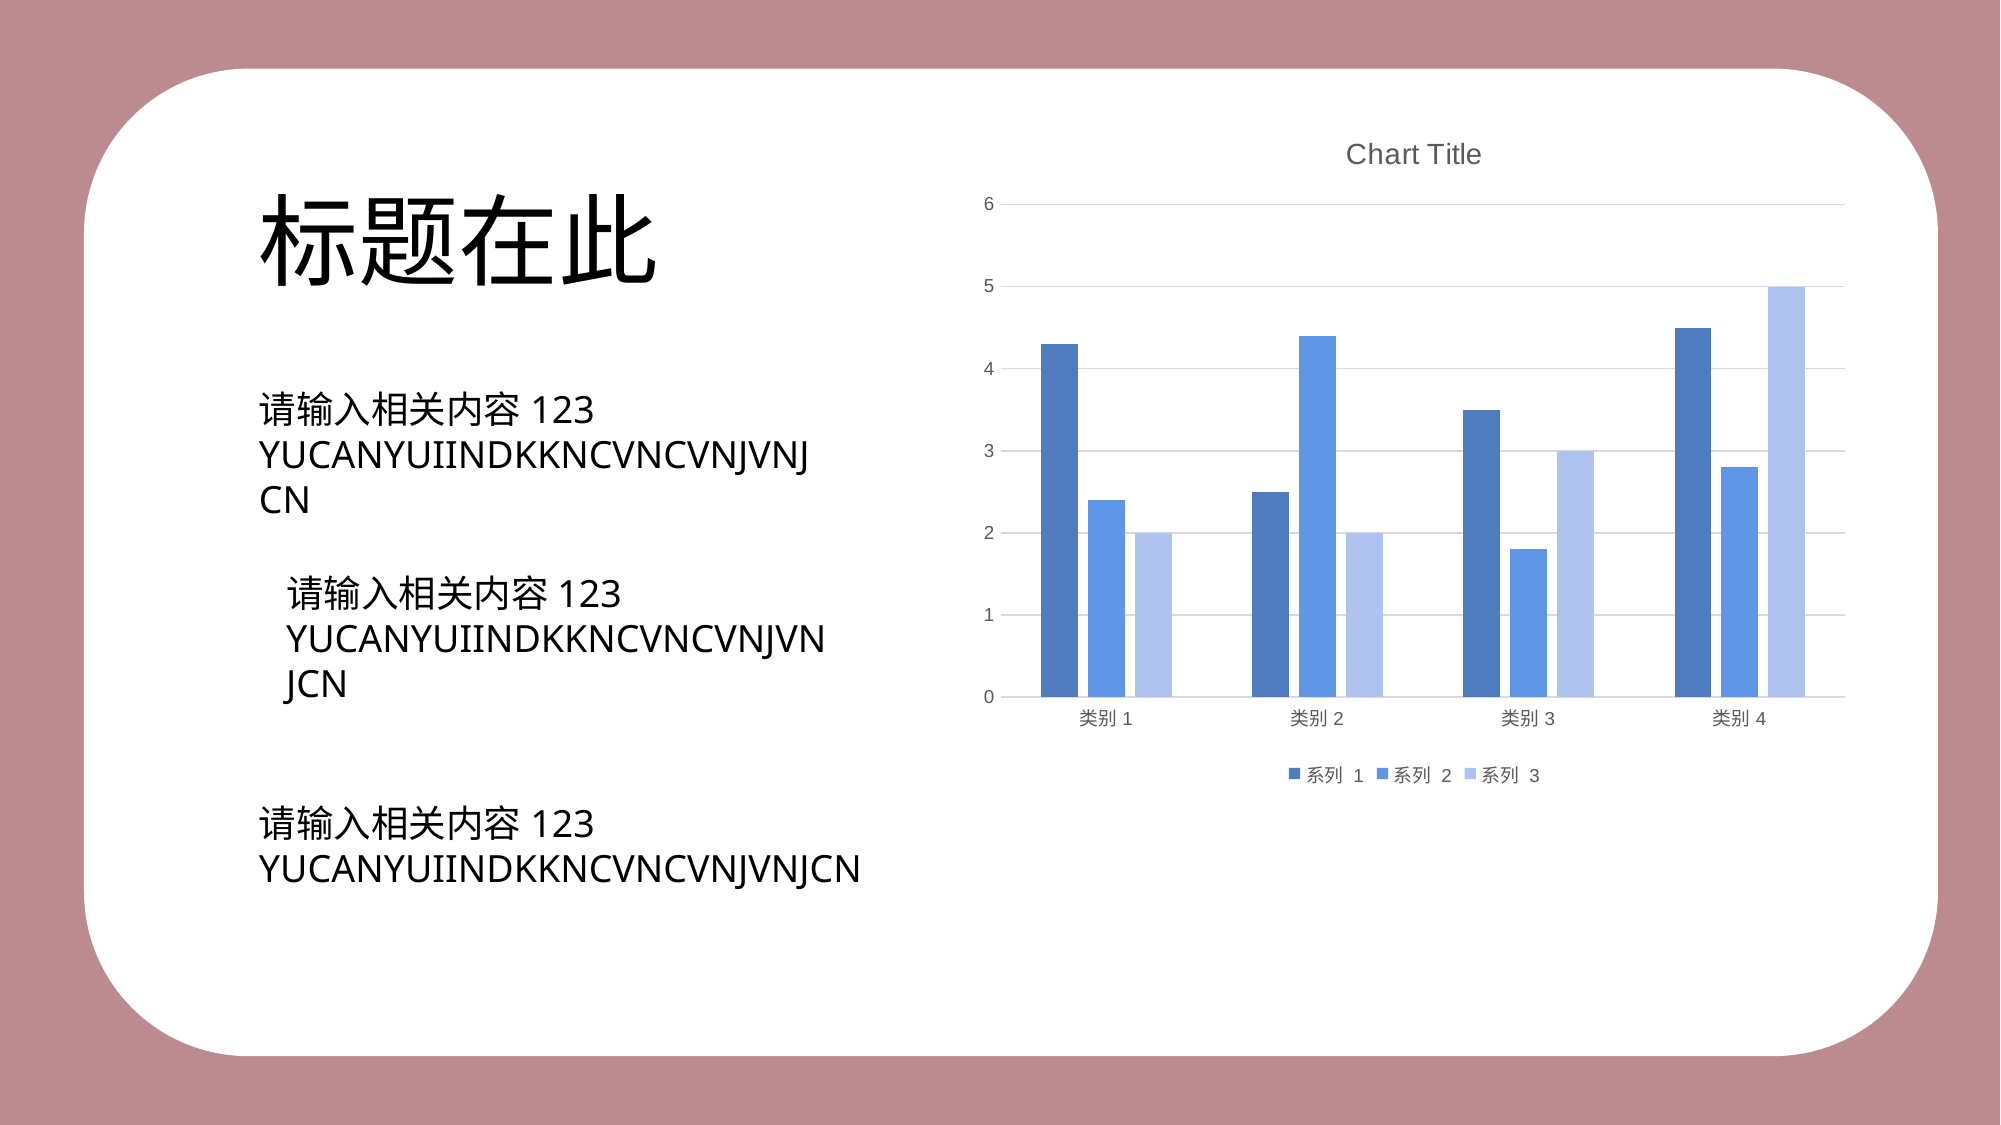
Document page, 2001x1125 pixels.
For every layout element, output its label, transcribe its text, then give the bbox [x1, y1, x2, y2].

text_box 请输入相关内容123 YUCANYUIINDKKNCVNCVNJVNJCN [271, 562, 852, 712]
chart [965, 107, 1864, 793]
text_box [82, 67, 1939, 1058]
text_box 标题在此 [244, 170, 725, 306]
text_box 请输入相关内容123 YUCANYUIINDKKNCVNCVNJVNJCN [244, 378, 831, 529]
text_box 请输入相关内容123 YUCANYUIINDKKNCVNCVNJVNJCN [244, 792, 945, 898]
